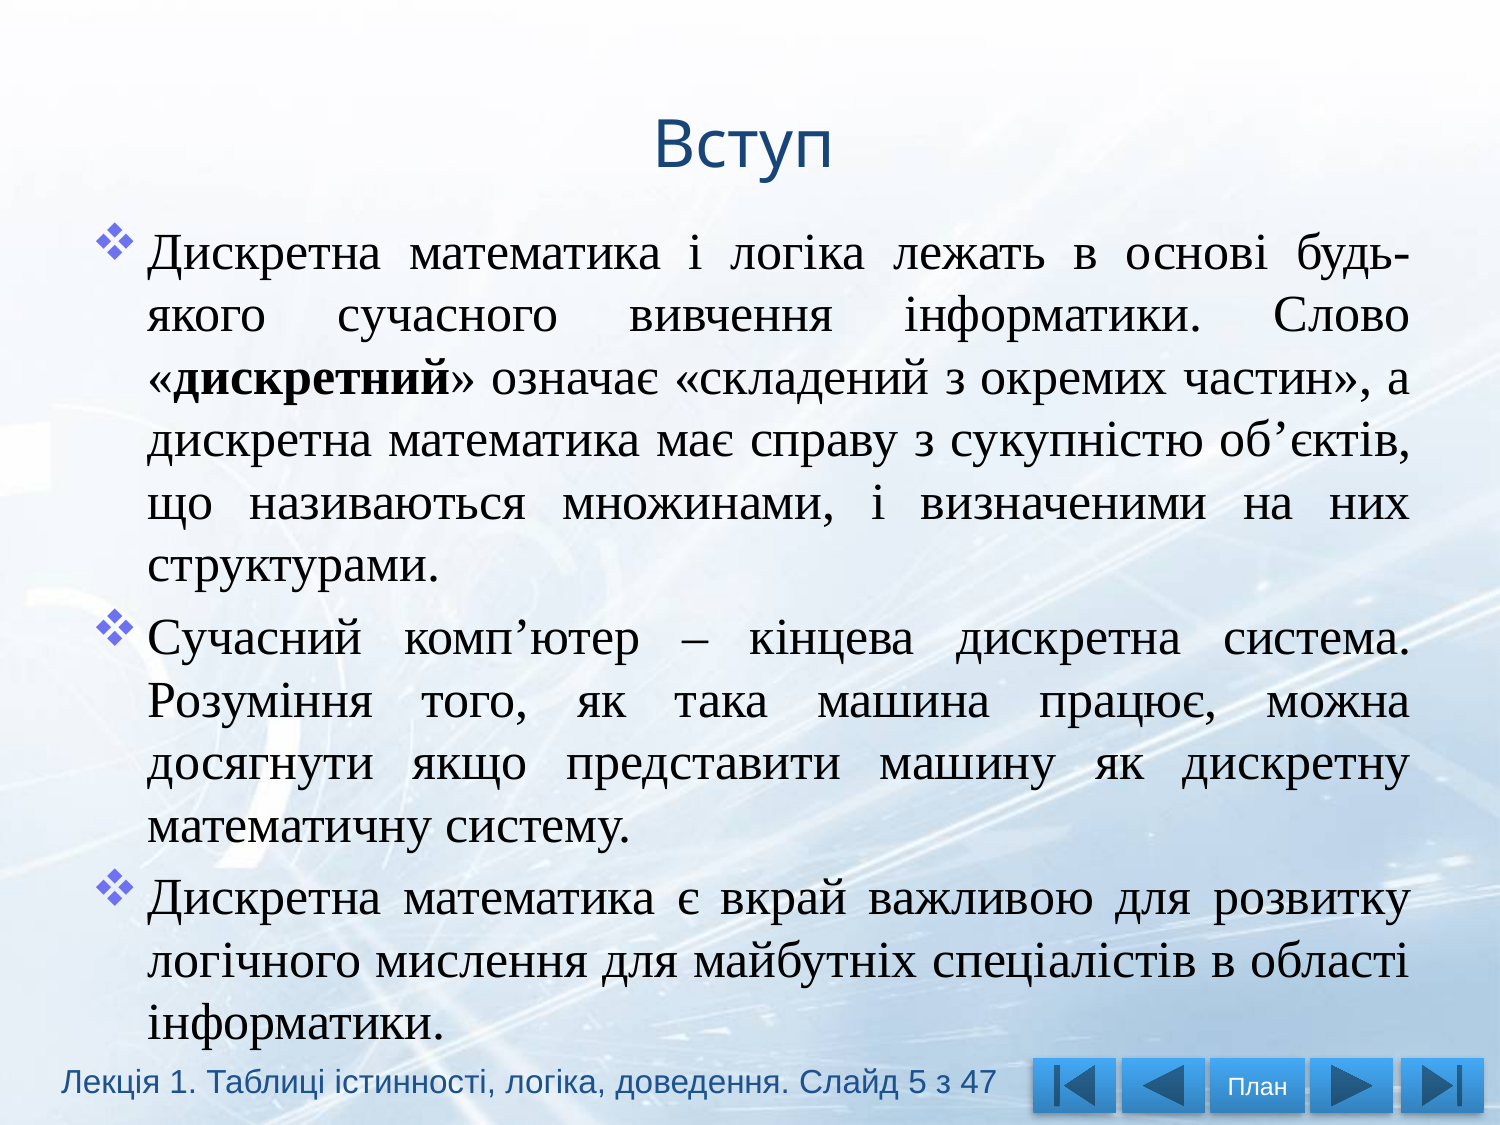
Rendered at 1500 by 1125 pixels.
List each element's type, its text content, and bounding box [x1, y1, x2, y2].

picture [0, 0, 1500, 1125]
title Вступ [99, 95, 1388, 188]
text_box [1033, 1058, 1484, 1114]
text_box Лекція 1. Таблиці істинності, логіка, доведення. Слайд 5 з 47 [46, 1052, 1014, 1107]
list Дискретна математика і логіка лежать в основі будь-якого сучасного вивчення інформатики. Слово «дискретний» означає «складений з окремих частин», а дискретна математика має справу з сукупністю об’єктів, що називаються множинами, і визначеними на них структурами. Сучасний комп’ютер – кінцева дискретна система. Розуміння того, як така машина працює, можна досягнути якщо представити машину як дискретну математичну систему. Дискретна математика є вкрай важливою для розвитку логічного мислення для майбутніх спеціалістів в області інформатики. [76, 209, 1427, 1053]
